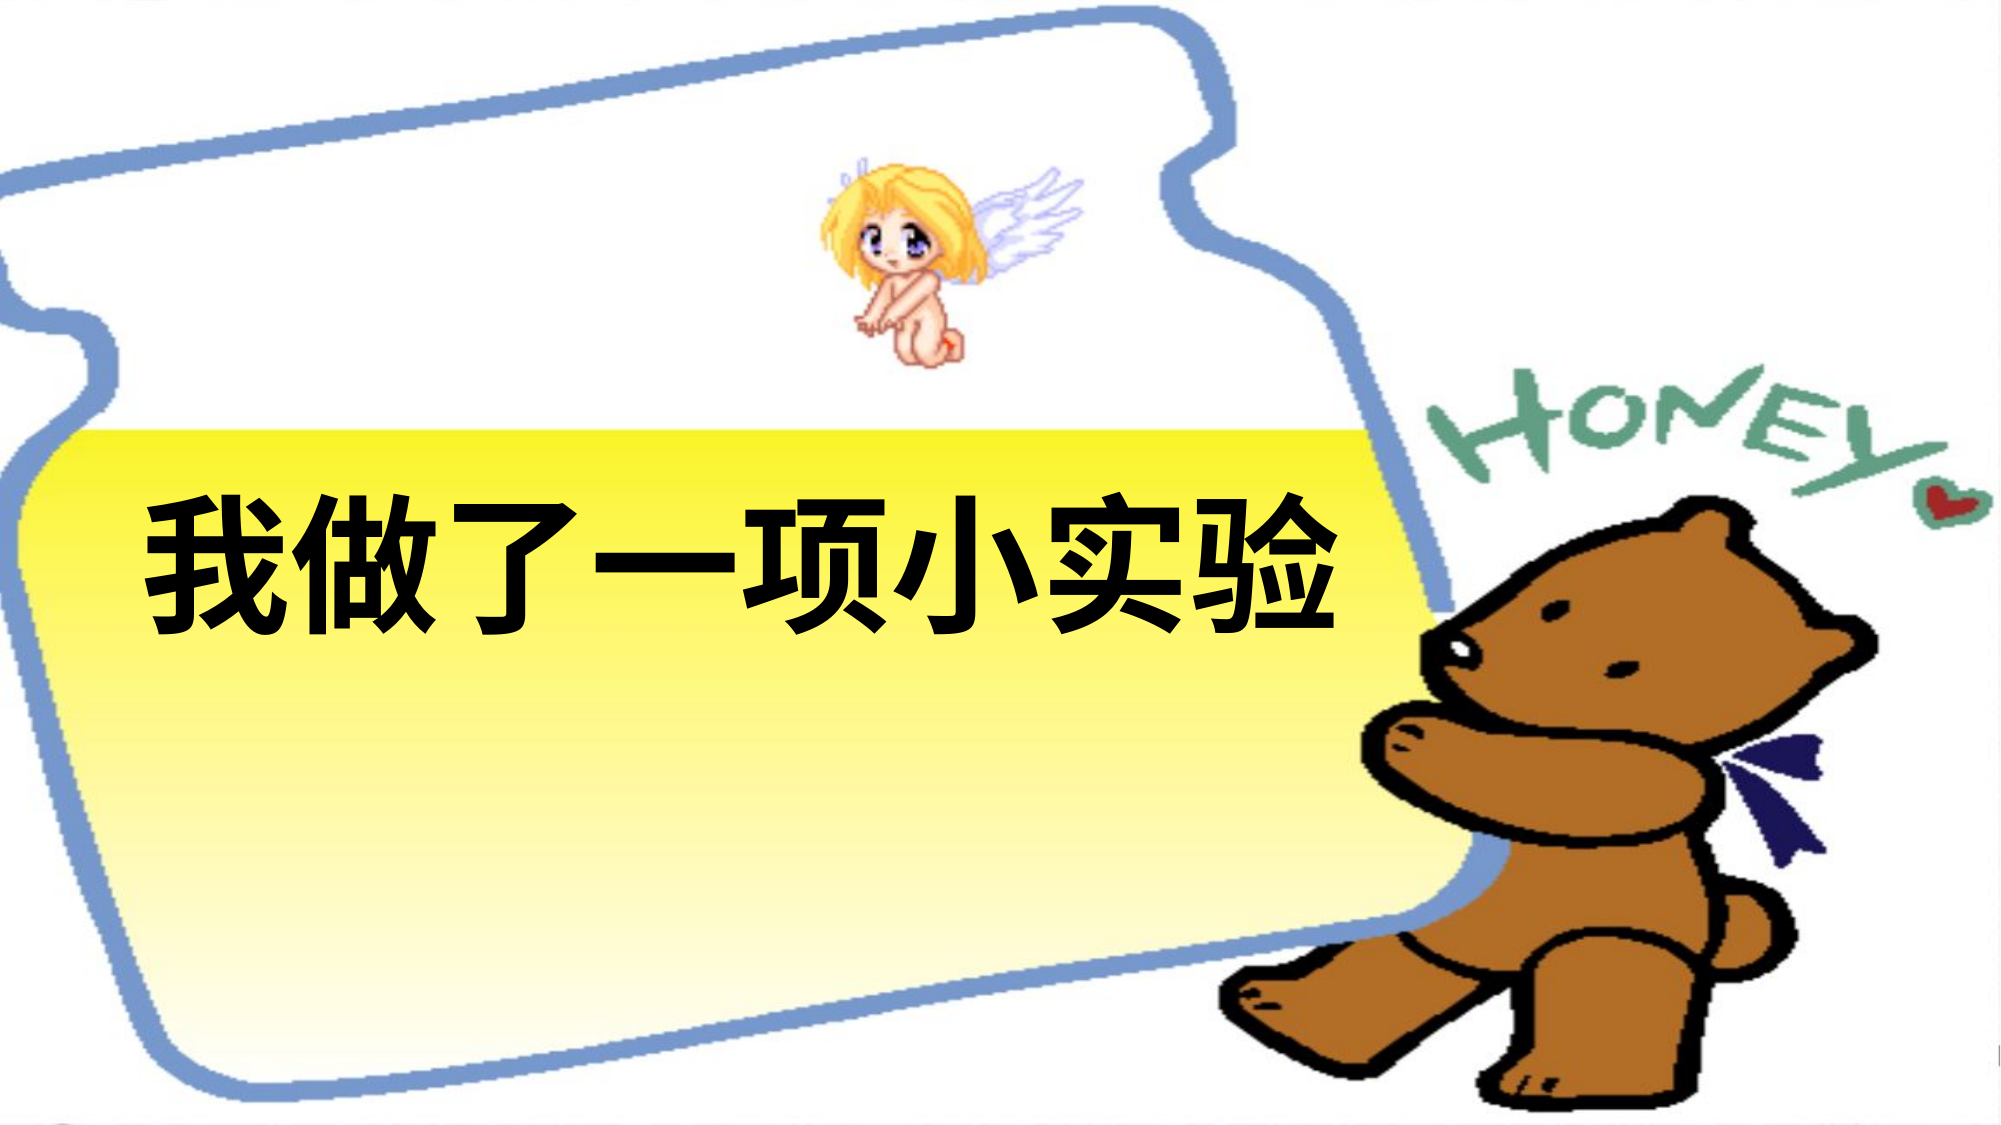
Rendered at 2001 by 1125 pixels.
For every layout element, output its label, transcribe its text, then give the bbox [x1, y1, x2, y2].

picture [0, 0, 2001, 1125]
text_box 我做了一项小实验 [134, 472, 1350, 652]
